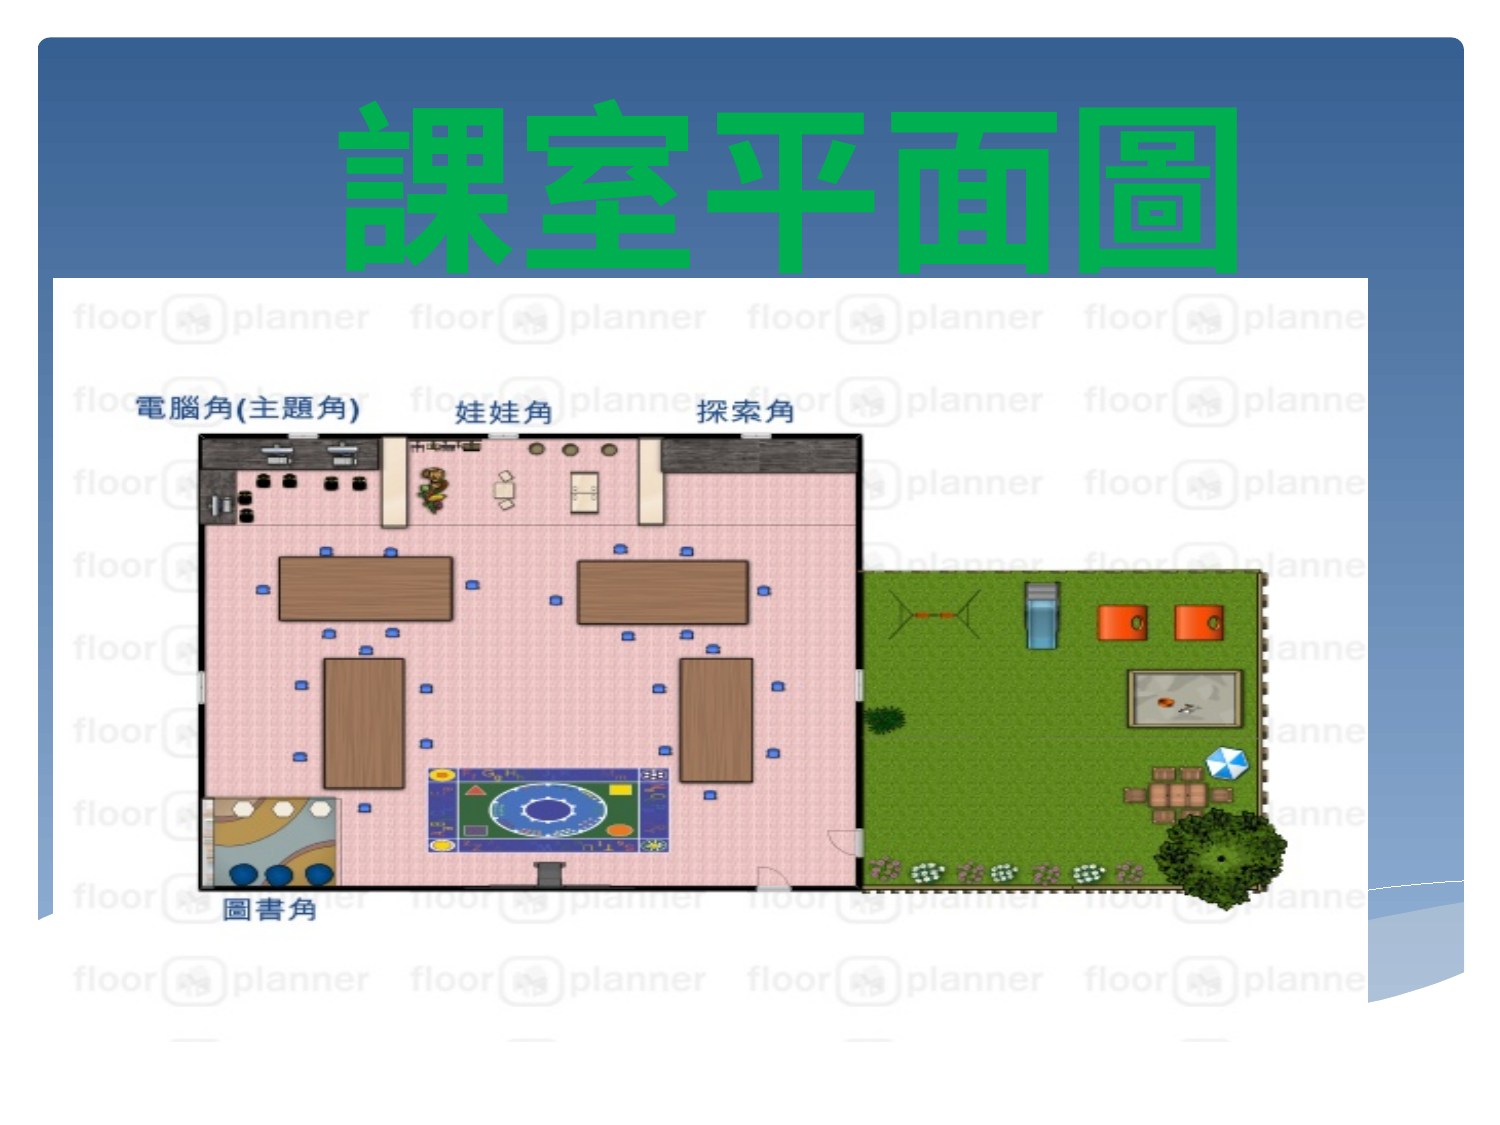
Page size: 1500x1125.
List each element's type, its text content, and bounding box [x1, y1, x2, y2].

picture [52, 278, 1368, 1042]
text_box 課室平面圖 [318, 66, 1265, 276]
